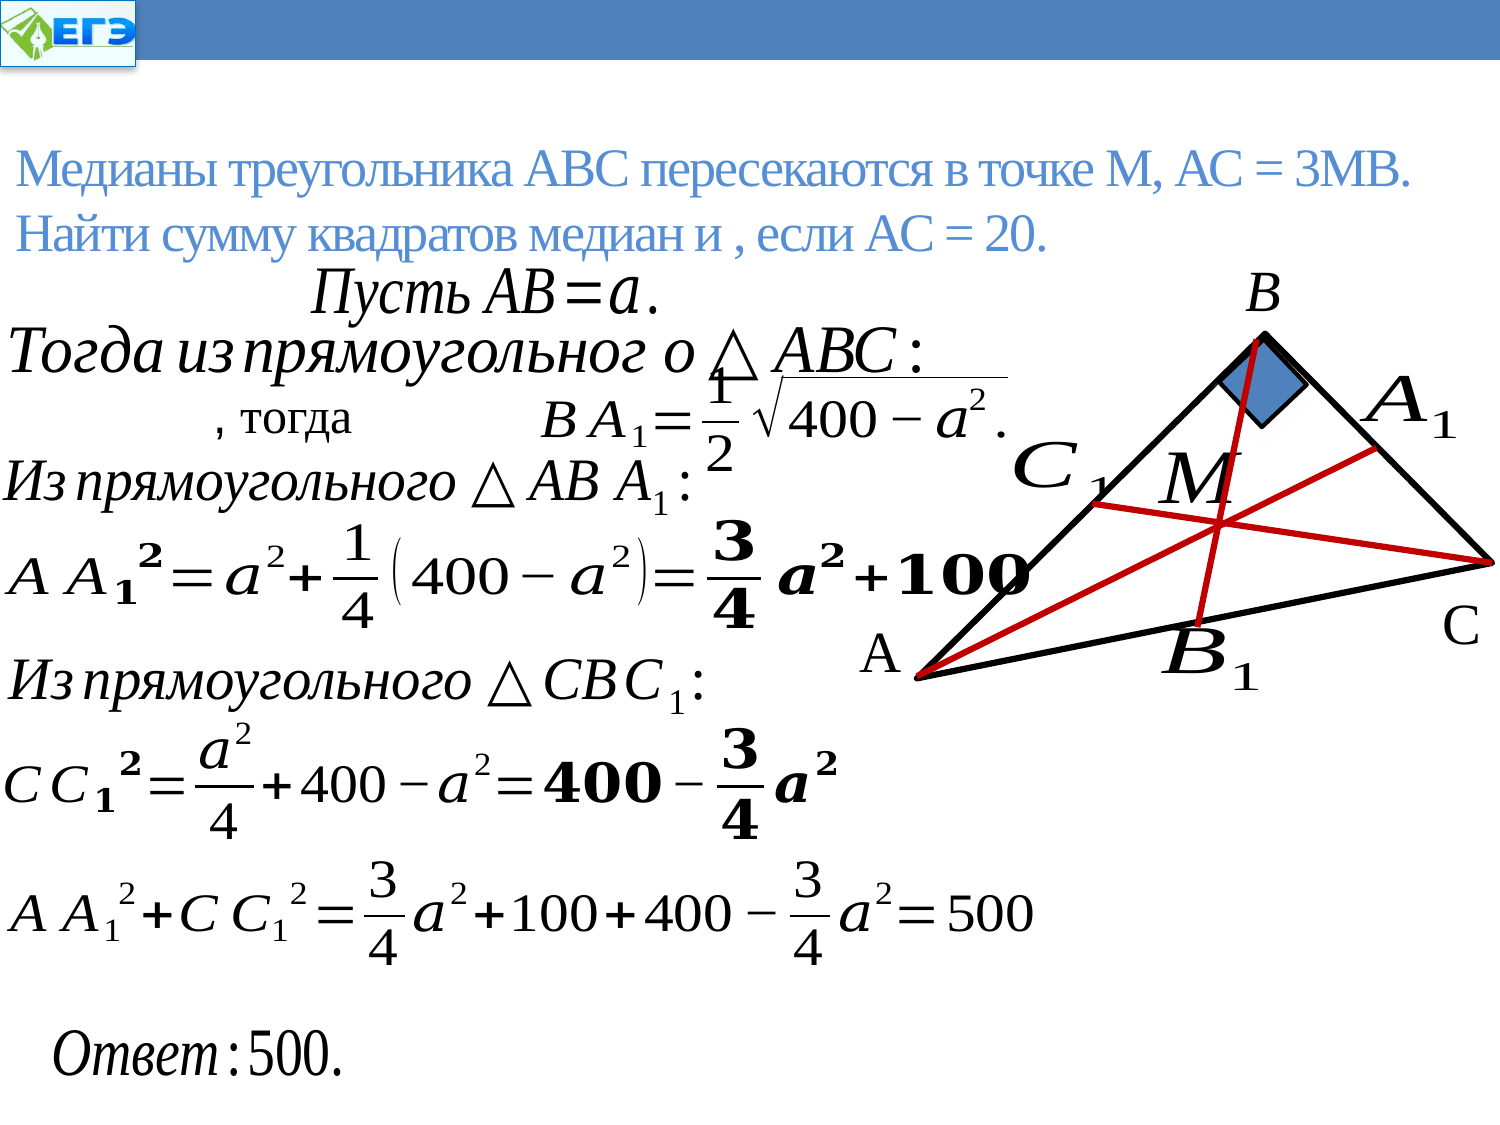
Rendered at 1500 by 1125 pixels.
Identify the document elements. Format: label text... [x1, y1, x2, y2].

text_box В [1231, 245, 1297, 325]
picture [661, 327, 1500, 783]
picture [0, 0, 136, 67]
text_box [1197, 339, 1257, 628]
